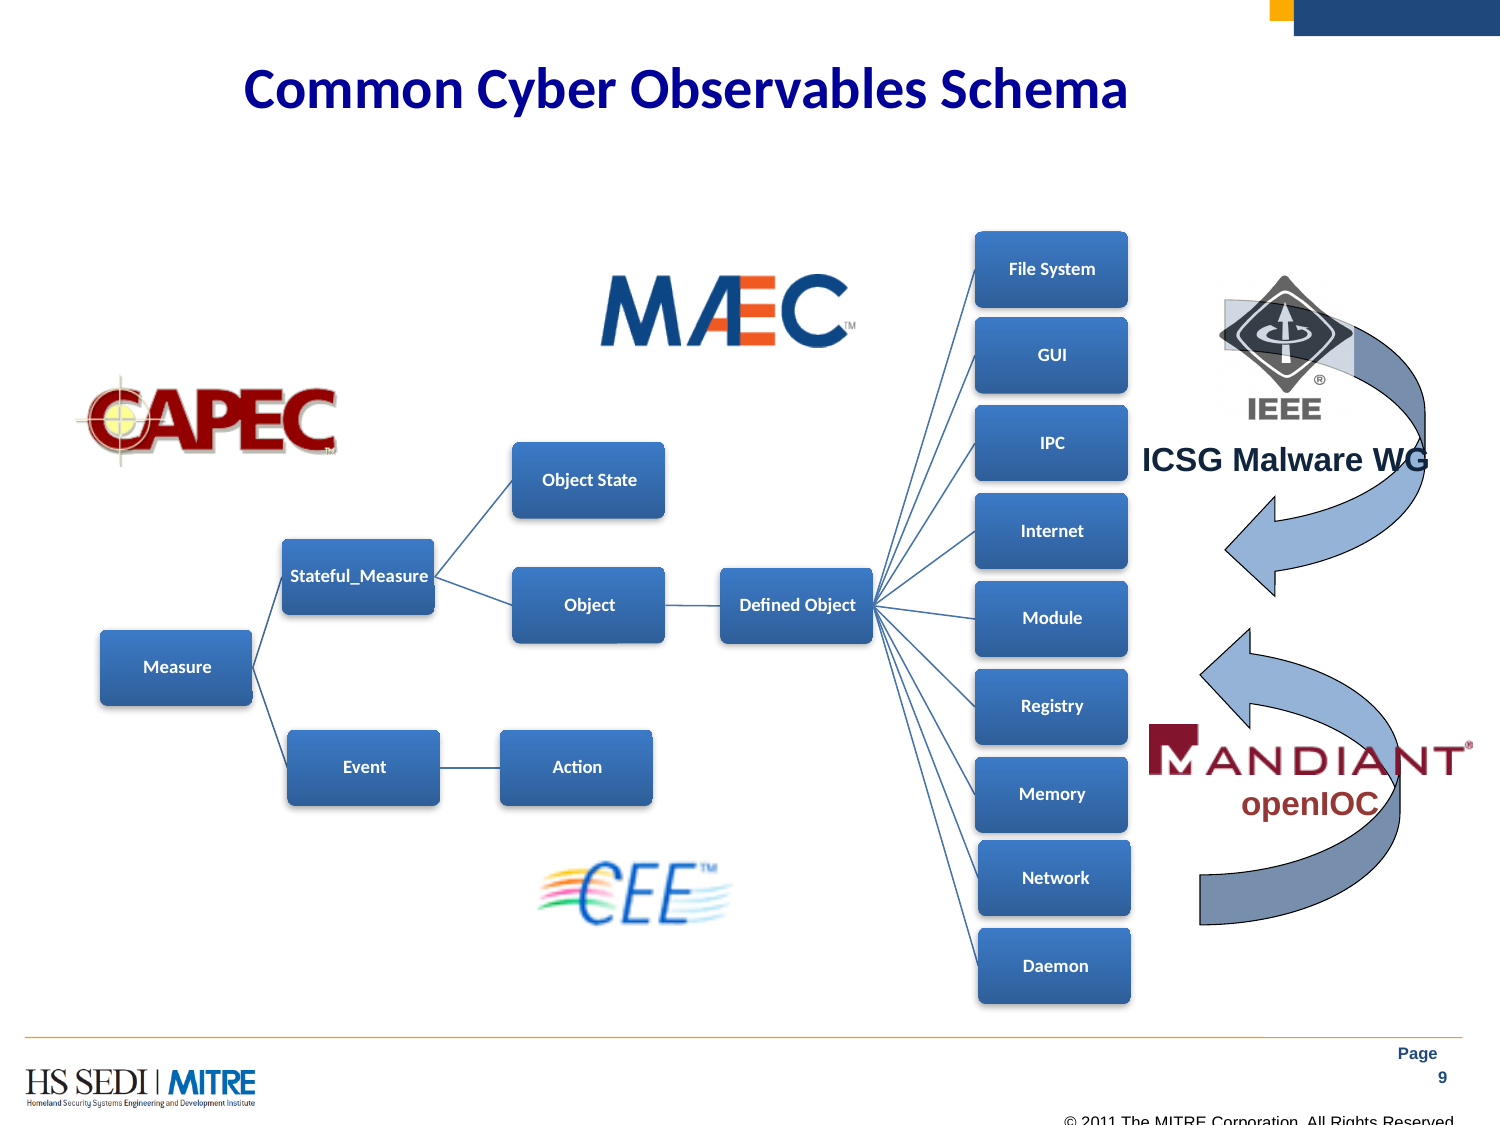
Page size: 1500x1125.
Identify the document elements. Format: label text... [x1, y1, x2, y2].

slide_number Page 9 [1374, 1049, 1463, 1076]
picture [1149, 724, 1473, 775]
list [93, 224, 1438, 1005]
picture [20, 1058, 271, 1122]
picture [74, 374, 338, 468]
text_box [1124, 274, 1448, 482]
picture [599, 274, 858, 348]
title Common Cyber Observables Schema [99, 49, 1276, 138]
picture [537, 849, 736, 945]
